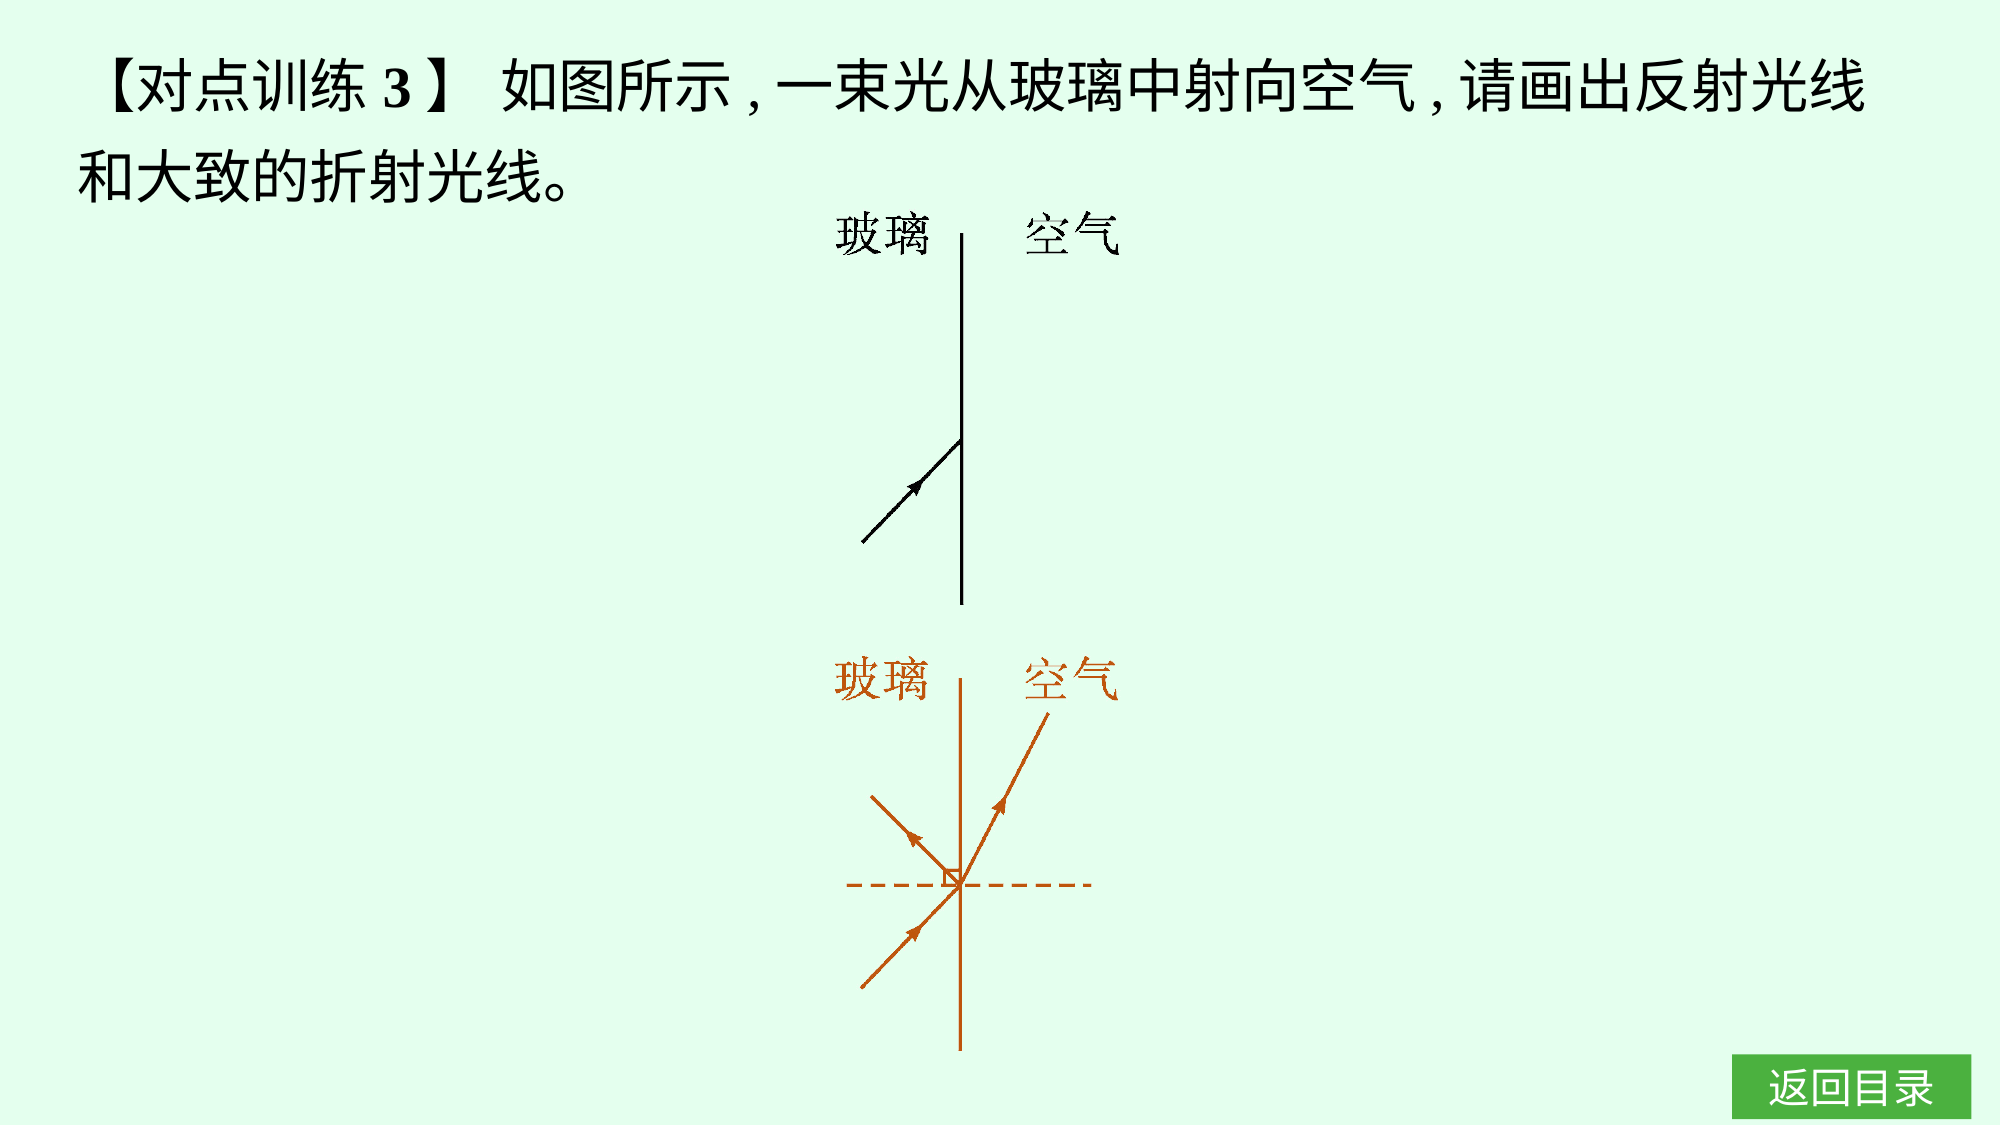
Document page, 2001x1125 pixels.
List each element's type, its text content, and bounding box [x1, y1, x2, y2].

picture [830, 652, 1122, 1053]
picture [830, 207, 1122, 607]
text_box 【对点训练3】 如图所示,一束光从玻璃中射向空气,请画出反射光线和大致的折射光线。 [62, 21, 1938, 218]
